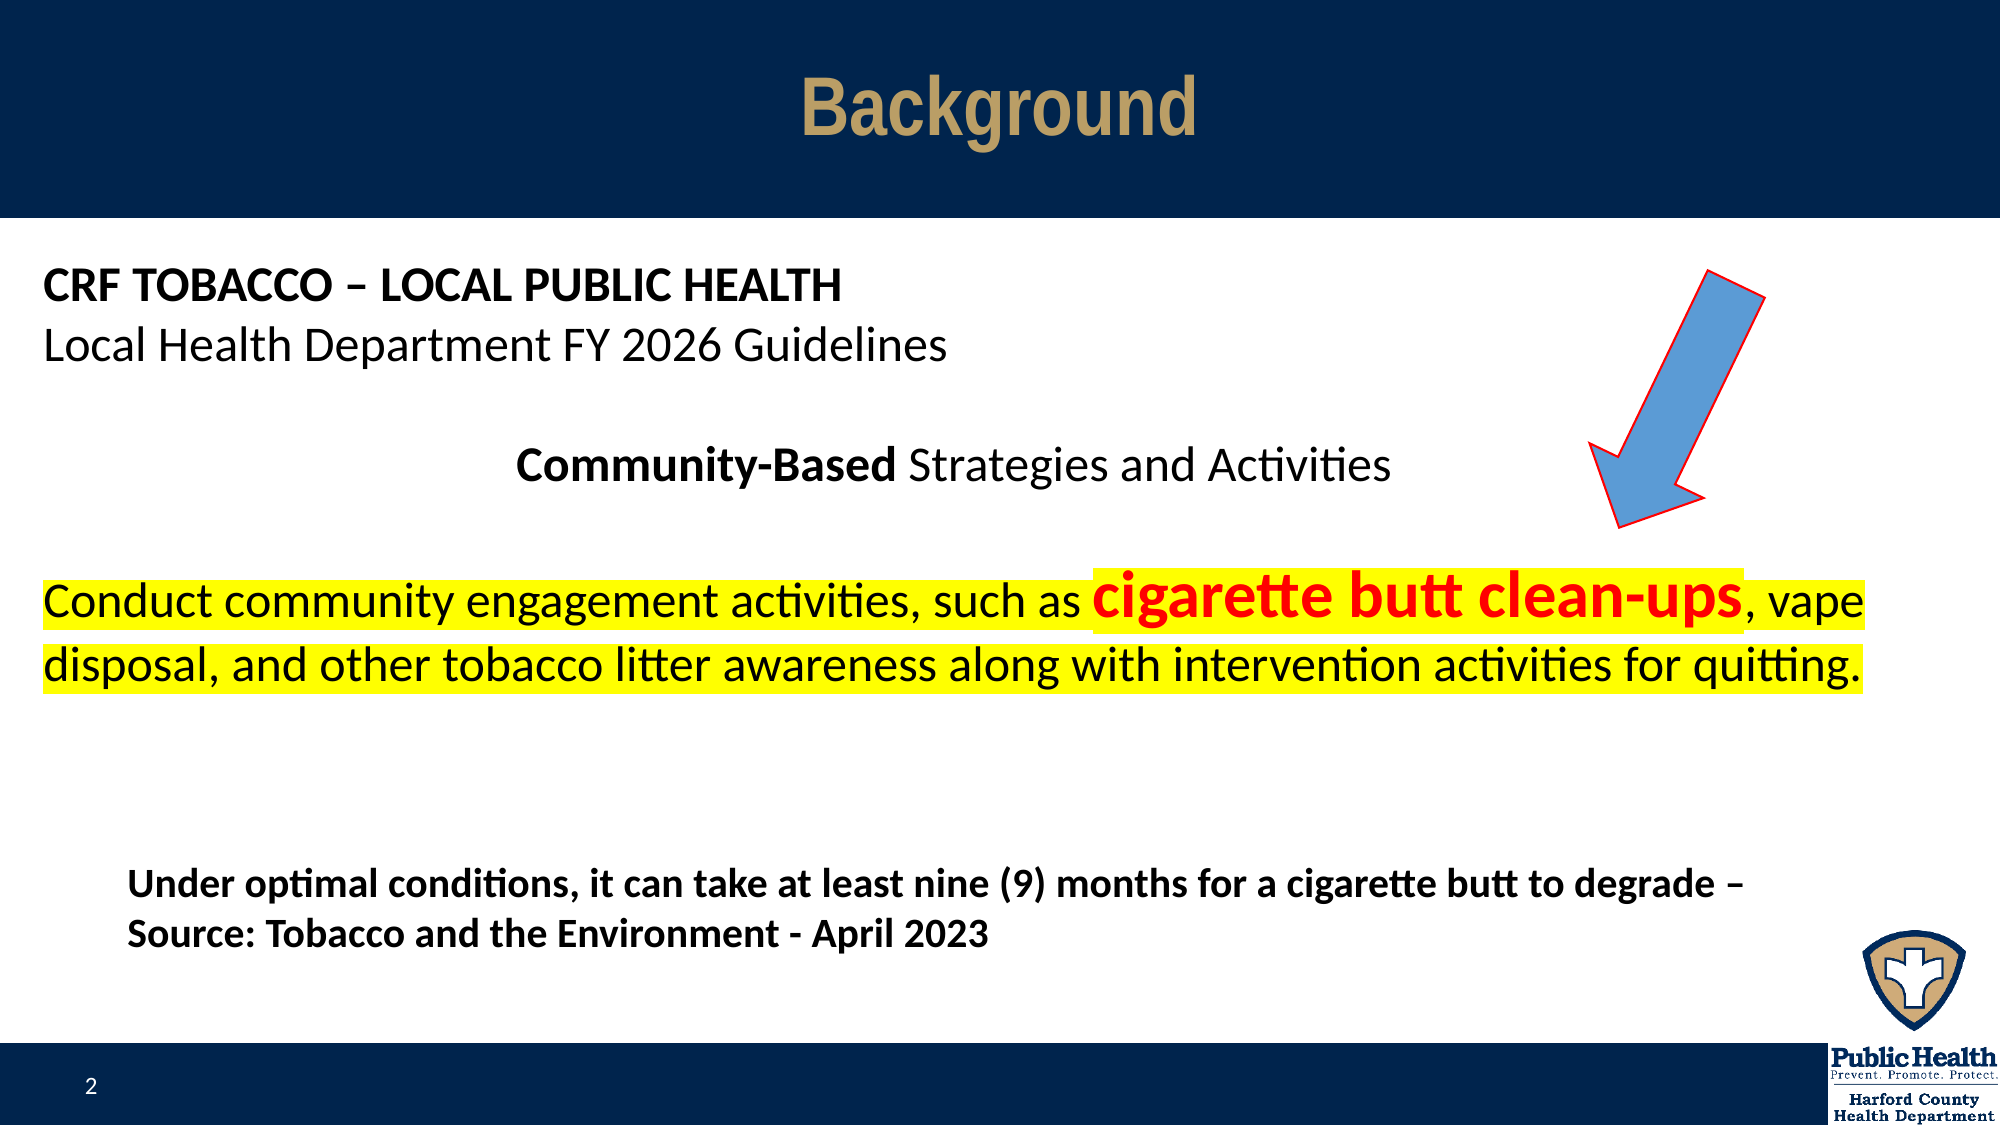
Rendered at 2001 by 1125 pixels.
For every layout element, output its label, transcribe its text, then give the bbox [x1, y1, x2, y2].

text_box CRF TOBACCO – LOCAL PUBLIC HEALTH Local Health Department FY 2026 Guidelines Community-Based Strategies and Activities Conduct community engagement activities, such as cigarette butt clean-ups, vape disposal, and other tobacco litter awareness along with intervention activities for quitting. [28, 243, 1880, 699]
title Background [0, 0, 2000, 218]
text_box [1587, 268, 1767, 529]
text_box Under optimal conditions, it can take at least nine (9) months for a cigarette butt to degrade – Source: Tobacco and the Environment - April 2023 [112, 848, 1846, 963]
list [1828, 927, 2000, 1125]
slide_number 2 [0, 1044, 113, 1125]
text_box [0, 1043, 1828, 1125]
